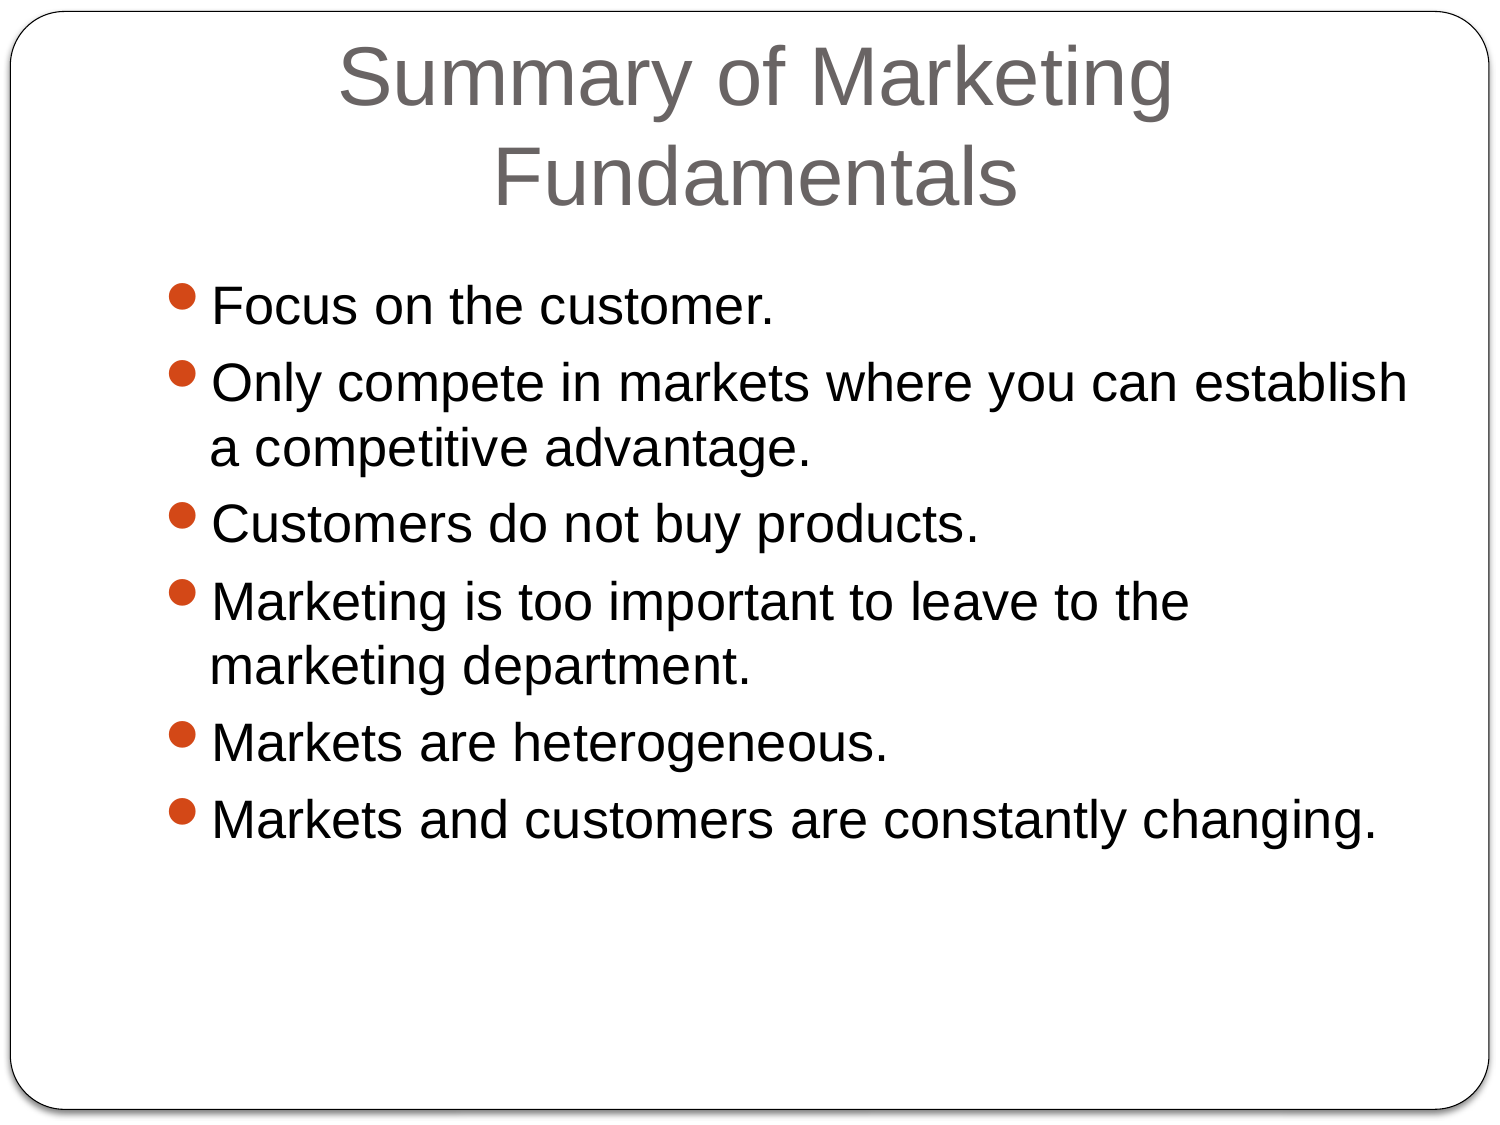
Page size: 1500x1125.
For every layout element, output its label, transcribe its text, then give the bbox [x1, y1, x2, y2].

title Summary of Marketing Fundamentals [49, 62, 1463, 238]
list Focus on the customer. Only compete in markets where you can establish a competitive advantage. Customers do not buy products. Marketing is too important to leave to the marketing department. Markets are heterogeneous. Markets and customers are constantly changing. [149, 262, 1426, 988]
